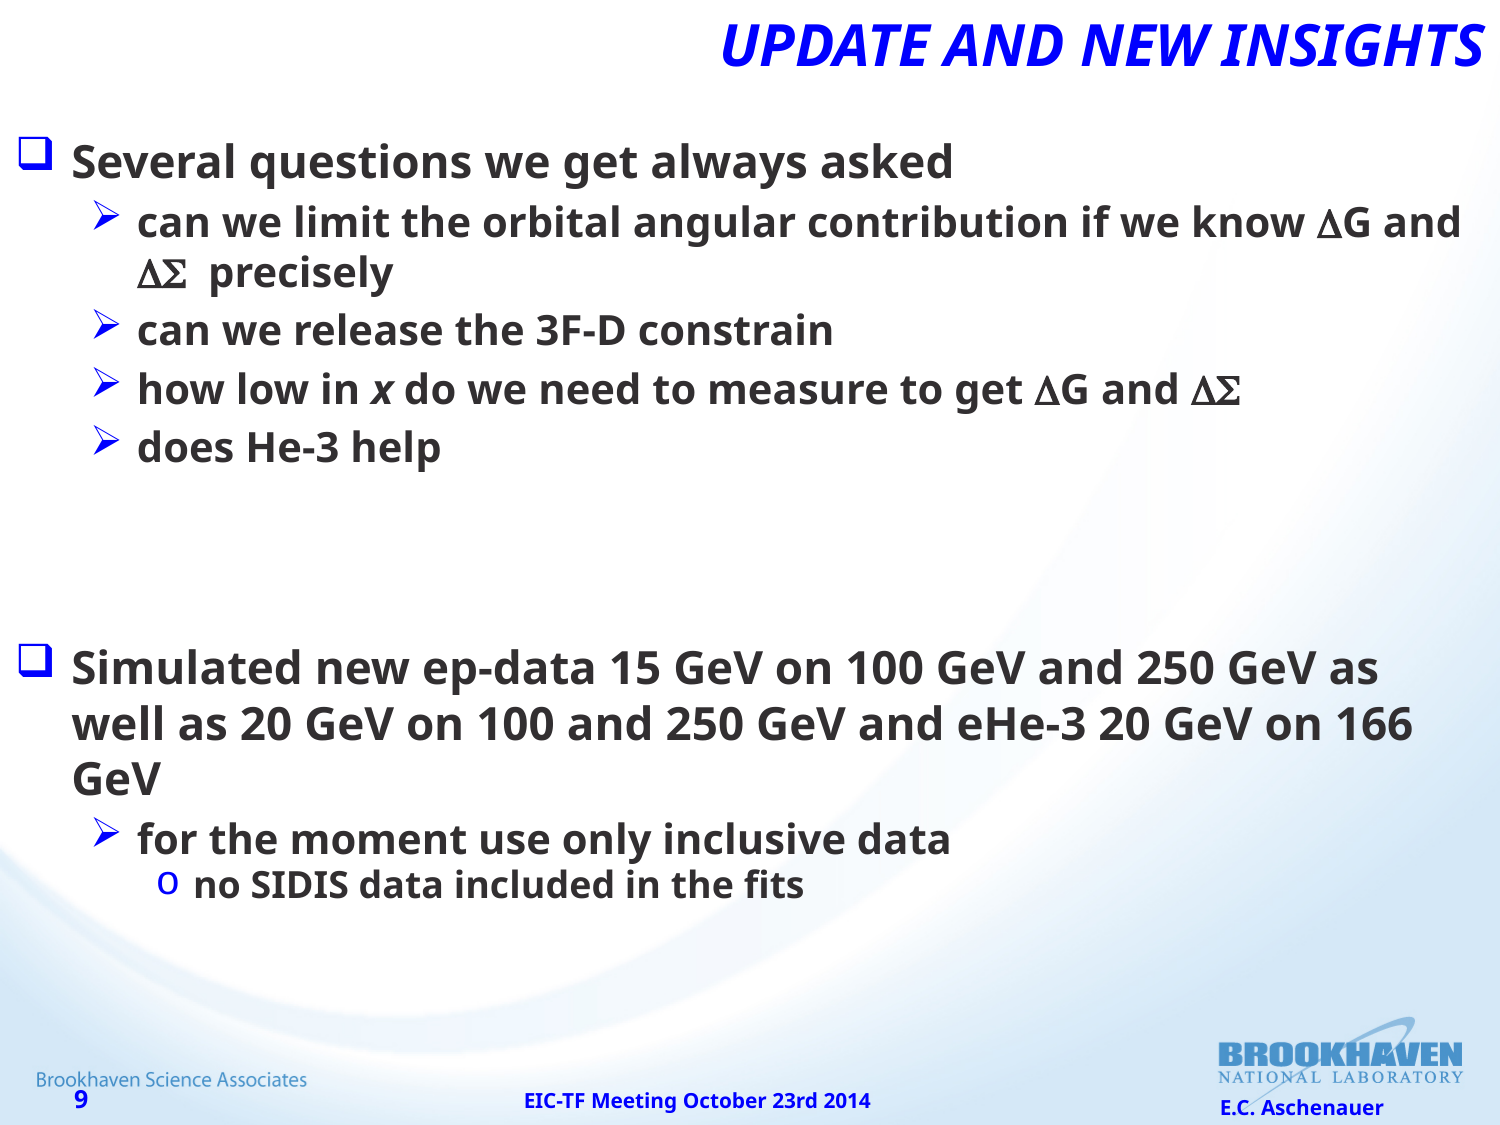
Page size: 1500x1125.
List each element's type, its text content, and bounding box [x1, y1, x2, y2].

slide_number 9 [3, 1064, 104, 1125]
title Update and new insights [124, 0, 1500, 101]
slide_number E.C. Aschenauer [1204, 1063, 1481, 1125]
list Several questions we get always asked can we limit the orbital angular contribution if we know DG and DS precisely can we release the 3F-D constrain how low in x do we need to measure to get DG and DS does He-3 help Simulated new ep-data 15 GeV on 100 GeV and 250 GeV as well as 20 GeV on 100 and 250 GeV and eHe-3 20 GeV on 166 GeV for the moment use only inclusive data no SIDIS data included in the fits [0, 124, 1500, 1013]
picture [0, 1, 1500, 124]
footer EIC-TF Meeting October 23rd 2014 [333, 1063, 1067, 1125]
picture [0, 1013, 1500, 1125]
